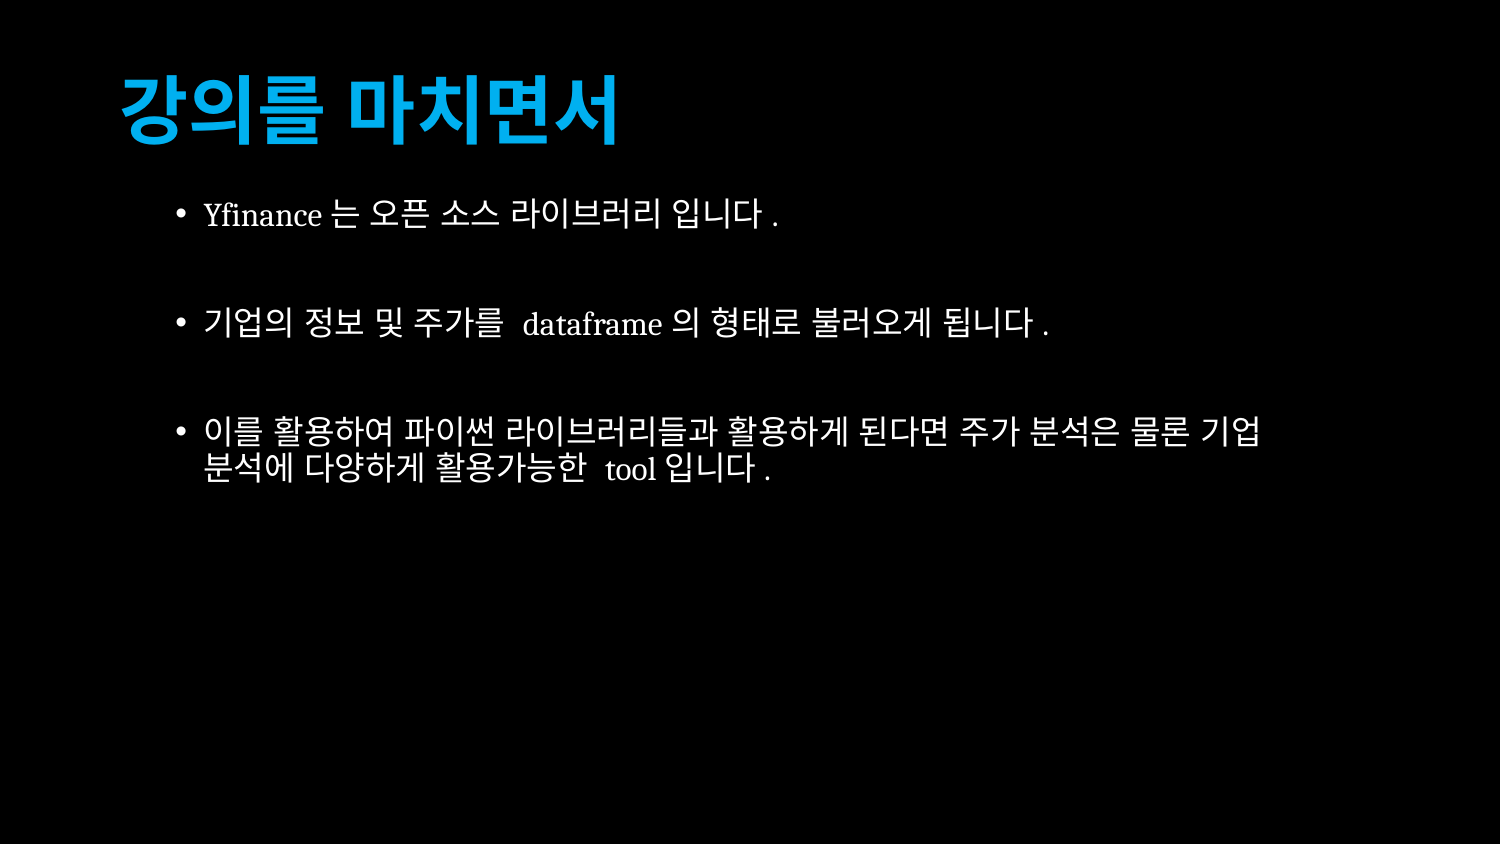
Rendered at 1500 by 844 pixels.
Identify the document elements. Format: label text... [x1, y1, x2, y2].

title 강의를 마치면서 [104, 49, 1270, 181]
list Yfinance는 오픈 소스 라이브러리 입니다. 기업의 정보 및 주가를 dataframe의 형태로 불러오게 됩니다. 이를 활용하여 파이썬 라이브러리들과 활용하게 된다면 주가 분석은 물론 기업 분석에 다양하게 활용가능한 tool입니다. [104, 190, 1302, 772]
